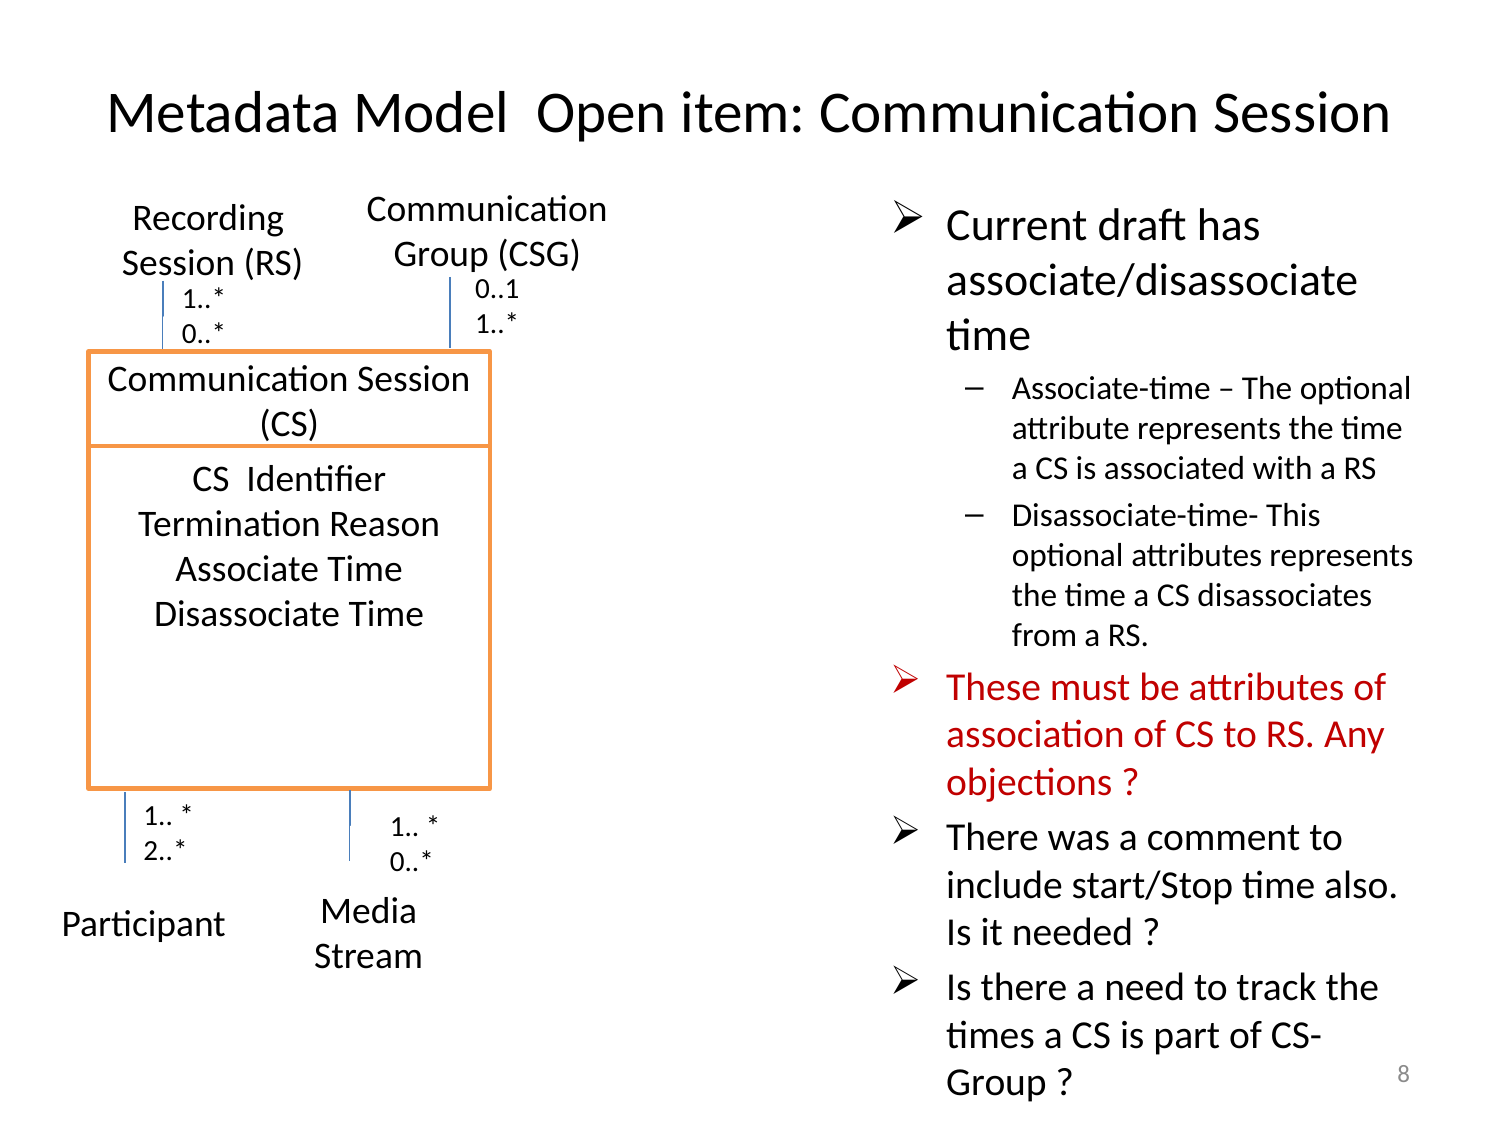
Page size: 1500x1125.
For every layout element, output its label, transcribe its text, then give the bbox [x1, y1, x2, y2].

text_box Recording Session (RS) [98, 194, 327, 281]
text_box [88, 351, 491, 789]
list Current draft has associate/disassociate time Associate-time – The optional attribute represents the time a CS is associated with a RS Disassociate-time- This optional attributes represents the time a CS disassociates from a RS. These must be attributes of association of CS to RS. Any objections ? There was a comment to include start/Stop time also. Is it needed ? Is there a need to track the times a CS is part of CS-Group ? [874, 187, 1438, 1013]
text_box 0..1 1..* [458, 273, 545, 336]
text_box 1..* 0..* [165, 283, 252, 346]
text_box 1.. * 0..* [373, 810, 460, 873]
title Metadata Model Open item: Communication Session [74, 44, 1426, 173]
text_box 1.. * 2..* [126, 800, 213, 863]
slide_number 8 [1074, 1042, 1425, 1103]
text_box Participant [23, 890, 265, 952]
text_box Communication Group (CSG) [348, 185, 627, 272]
text_box Media Stream [248, 898, 490, 965]
